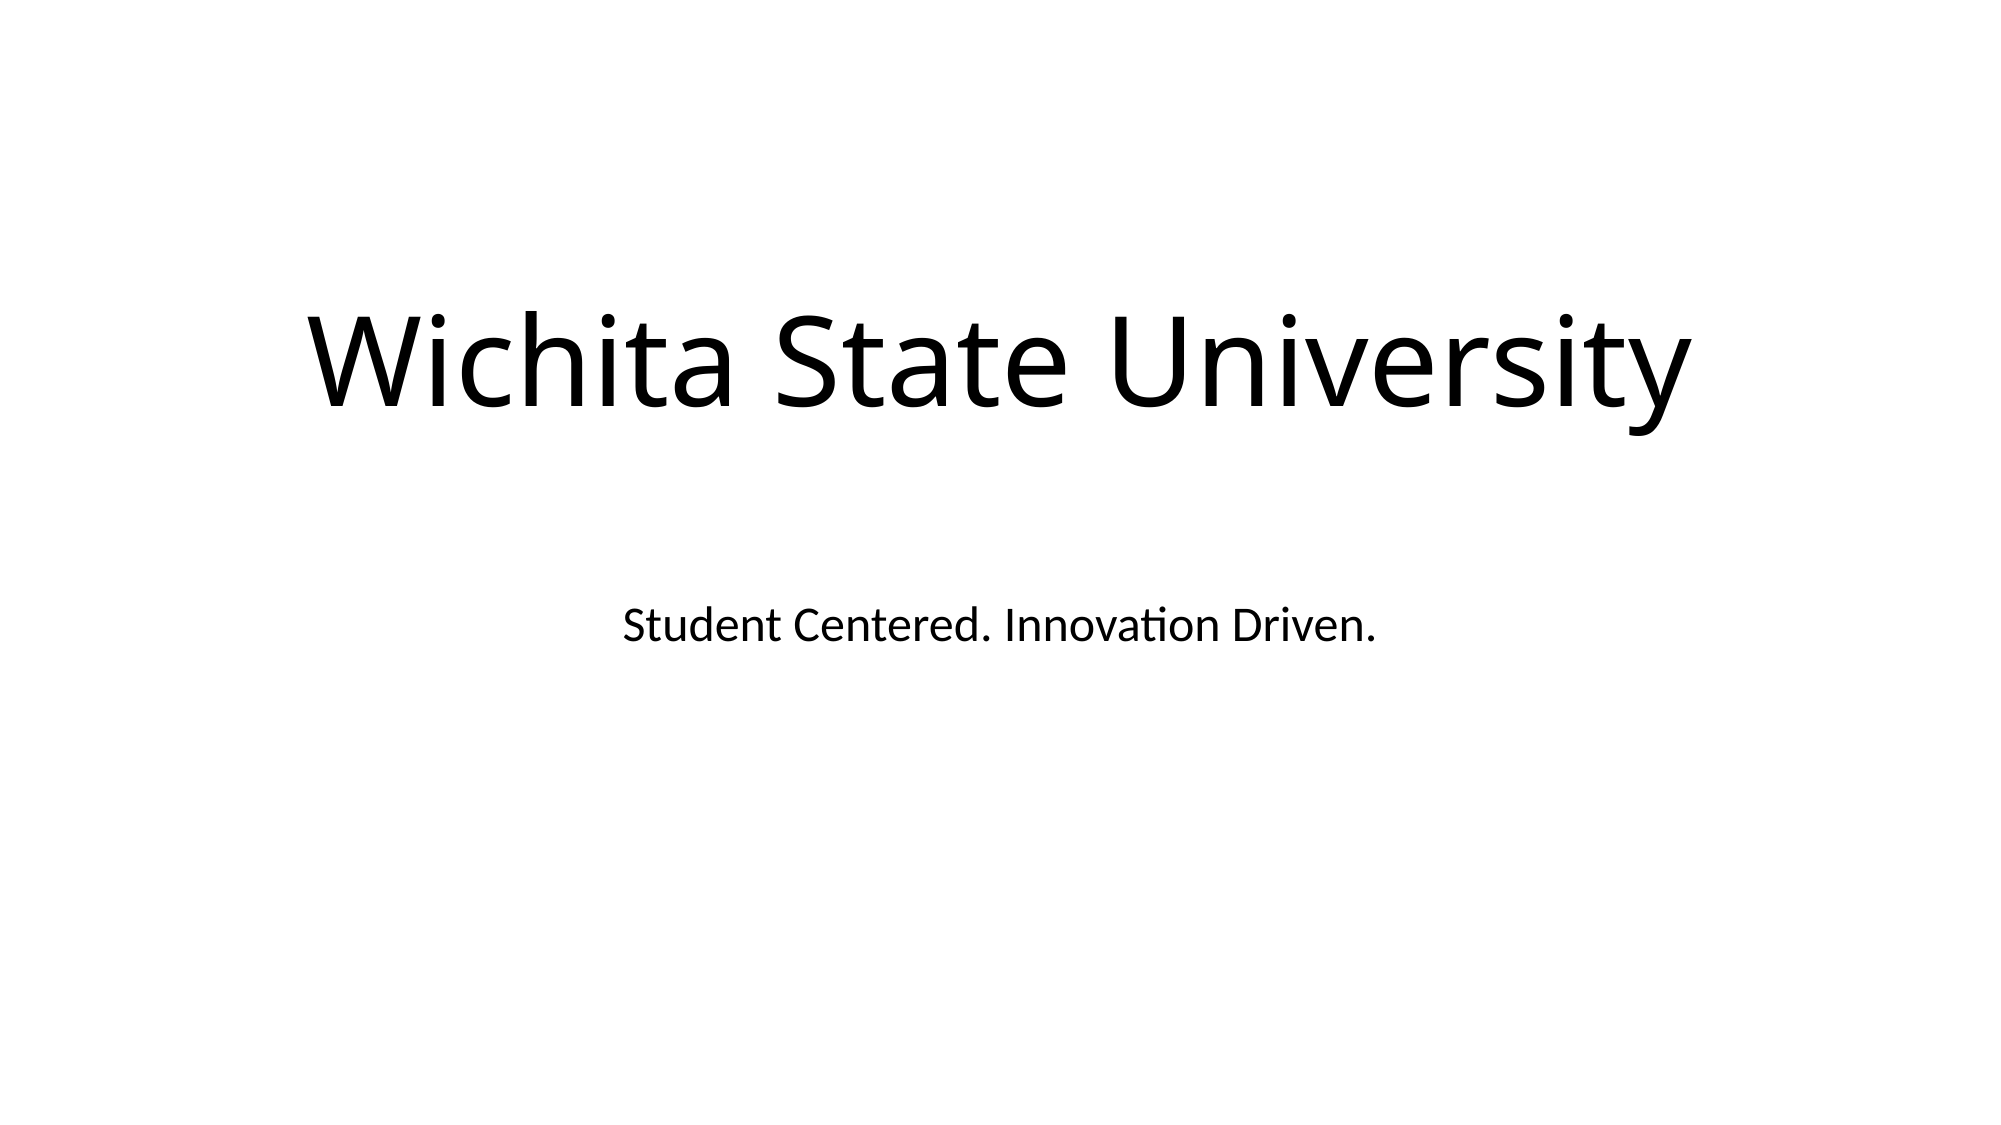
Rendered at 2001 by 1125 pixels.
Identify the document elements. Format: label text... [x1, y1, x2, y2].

title Wichita State University [249, 184, 1750, 576]
subtitle Student Centered. Innovation Driven. [249, 590, 1750, 863]
